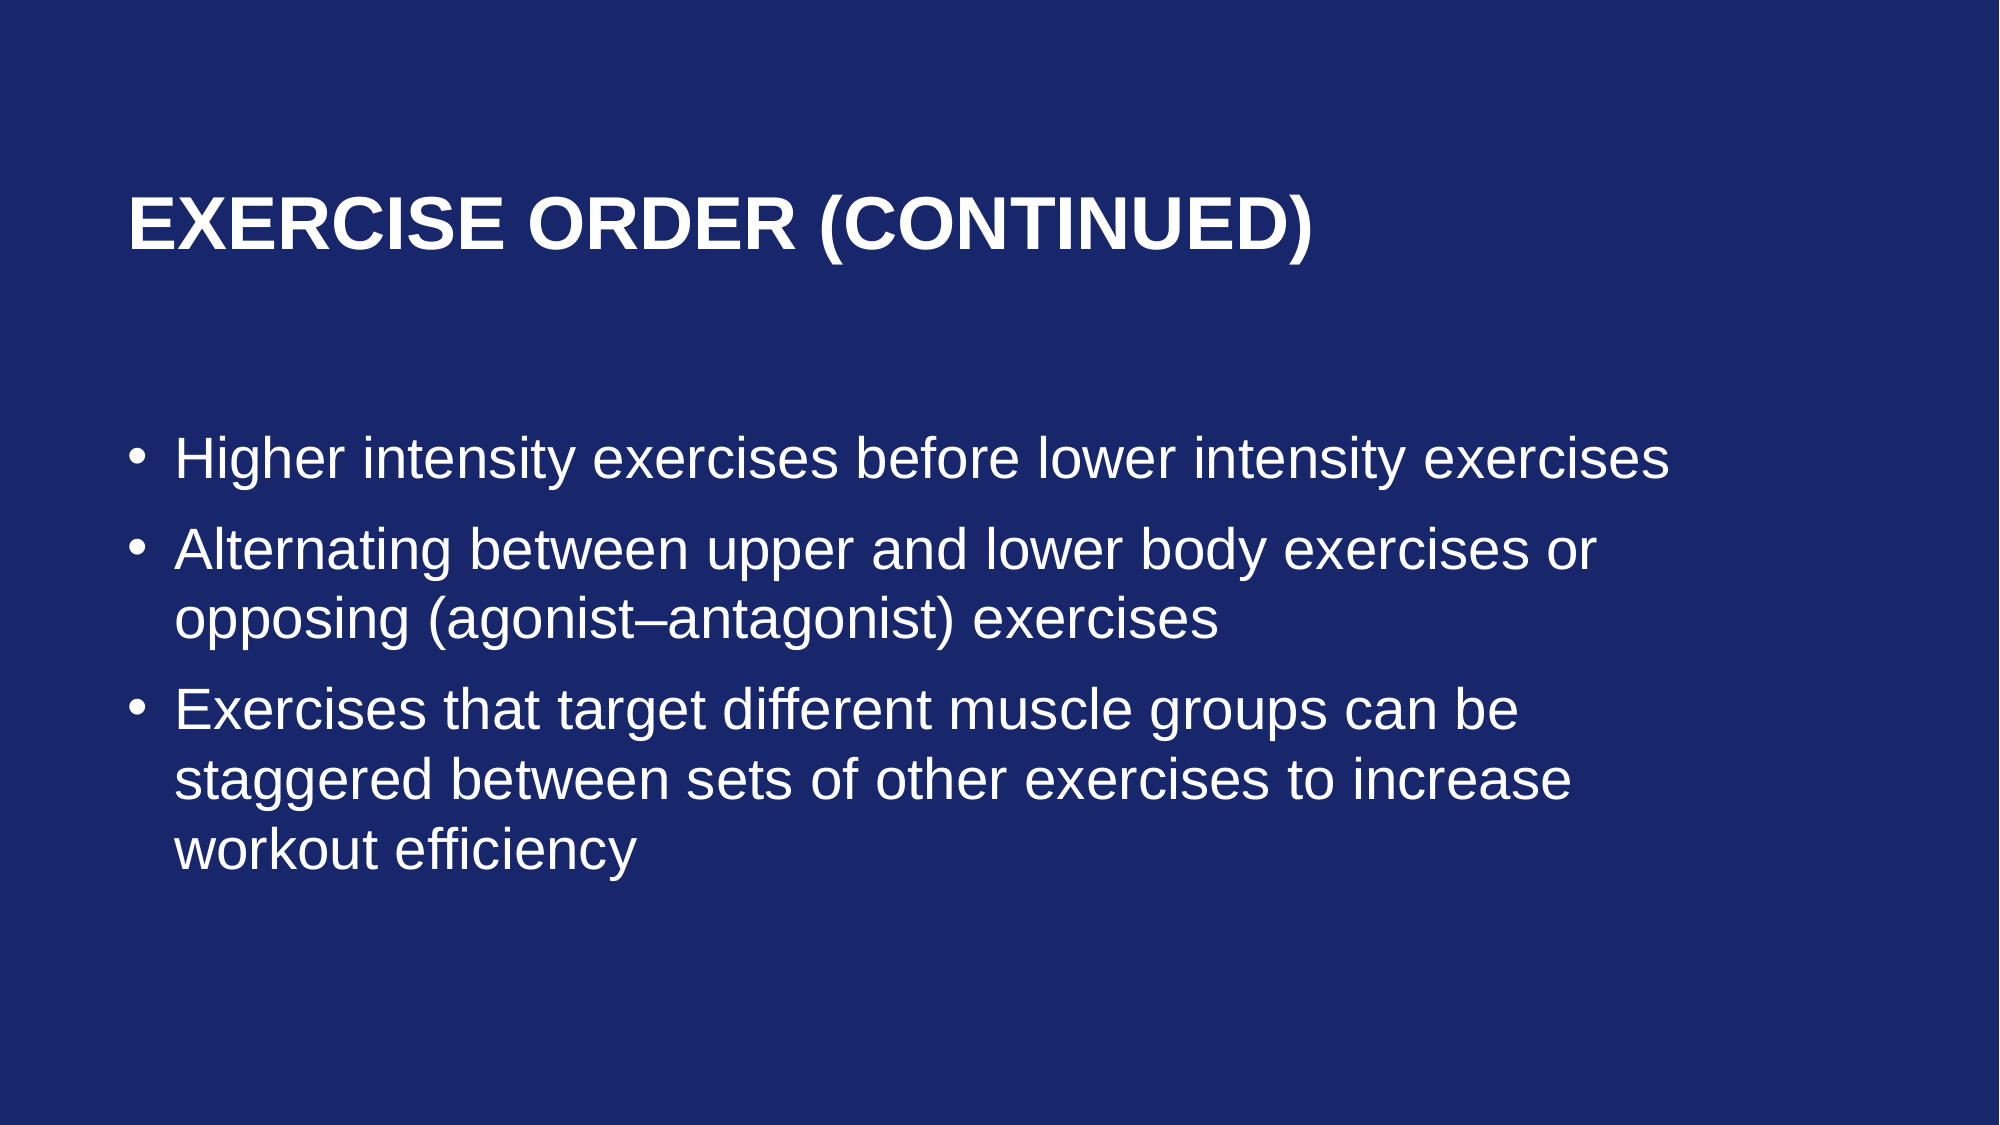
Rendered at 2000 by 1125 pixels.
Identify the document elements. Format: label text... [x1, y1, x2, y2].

title Exercise Order (continued) [112, 99, 1775, 339]
list Higher intensity exercises before lower intensity exercises Alternating between upper and lower body exercises or opposing (agonist–antagonist) exercises Exercises that target different muscle groups can be staggered between sets of other exercises to increase workout efficiency [112, 351, 1775, 950]
